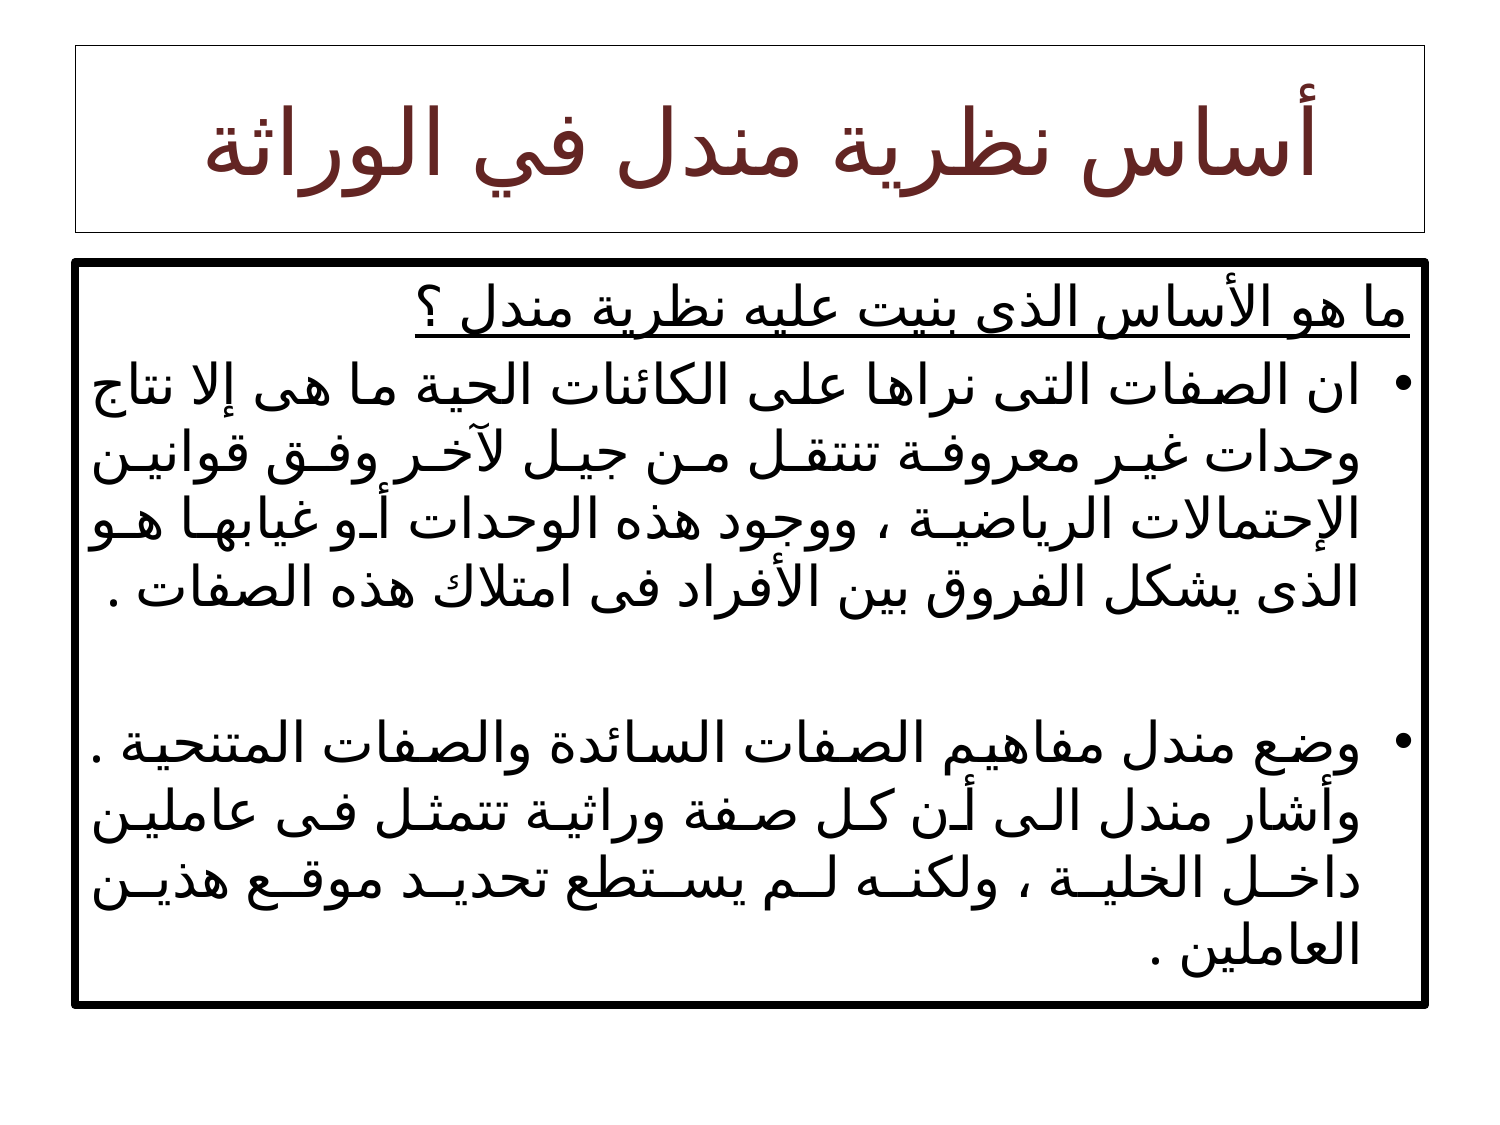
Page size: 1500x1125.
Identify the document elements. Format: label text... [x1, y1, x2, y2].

list ما هو الأساس الذى بنيت عليه نظرية مندل ؟ ان الصفات التى نراها على الكائنات الحية ما هى إلا نتاج وحدات غير معروفة تنتقل من جيل لآخر وفق قوانين الإحتمالات الرياضية ، ووجود هذه الوحدات أو غيابها هو الذى يشكل الفروق بين الأفراد فى امتلاك هذه الصفات . وضع مندل مفاهيم الصفات السائدة والصفات المتنحية . وأشار مندل الى أن كل صفة وراثية تتمثل فى عاملين داخل الخلية ، ولكنه لم يستطع تحديد موقع هذين العاملين . [75, 262, 1425, 1005]
title أساس نظرية مندل في الوراثة [75, 45, 1425, 233]
